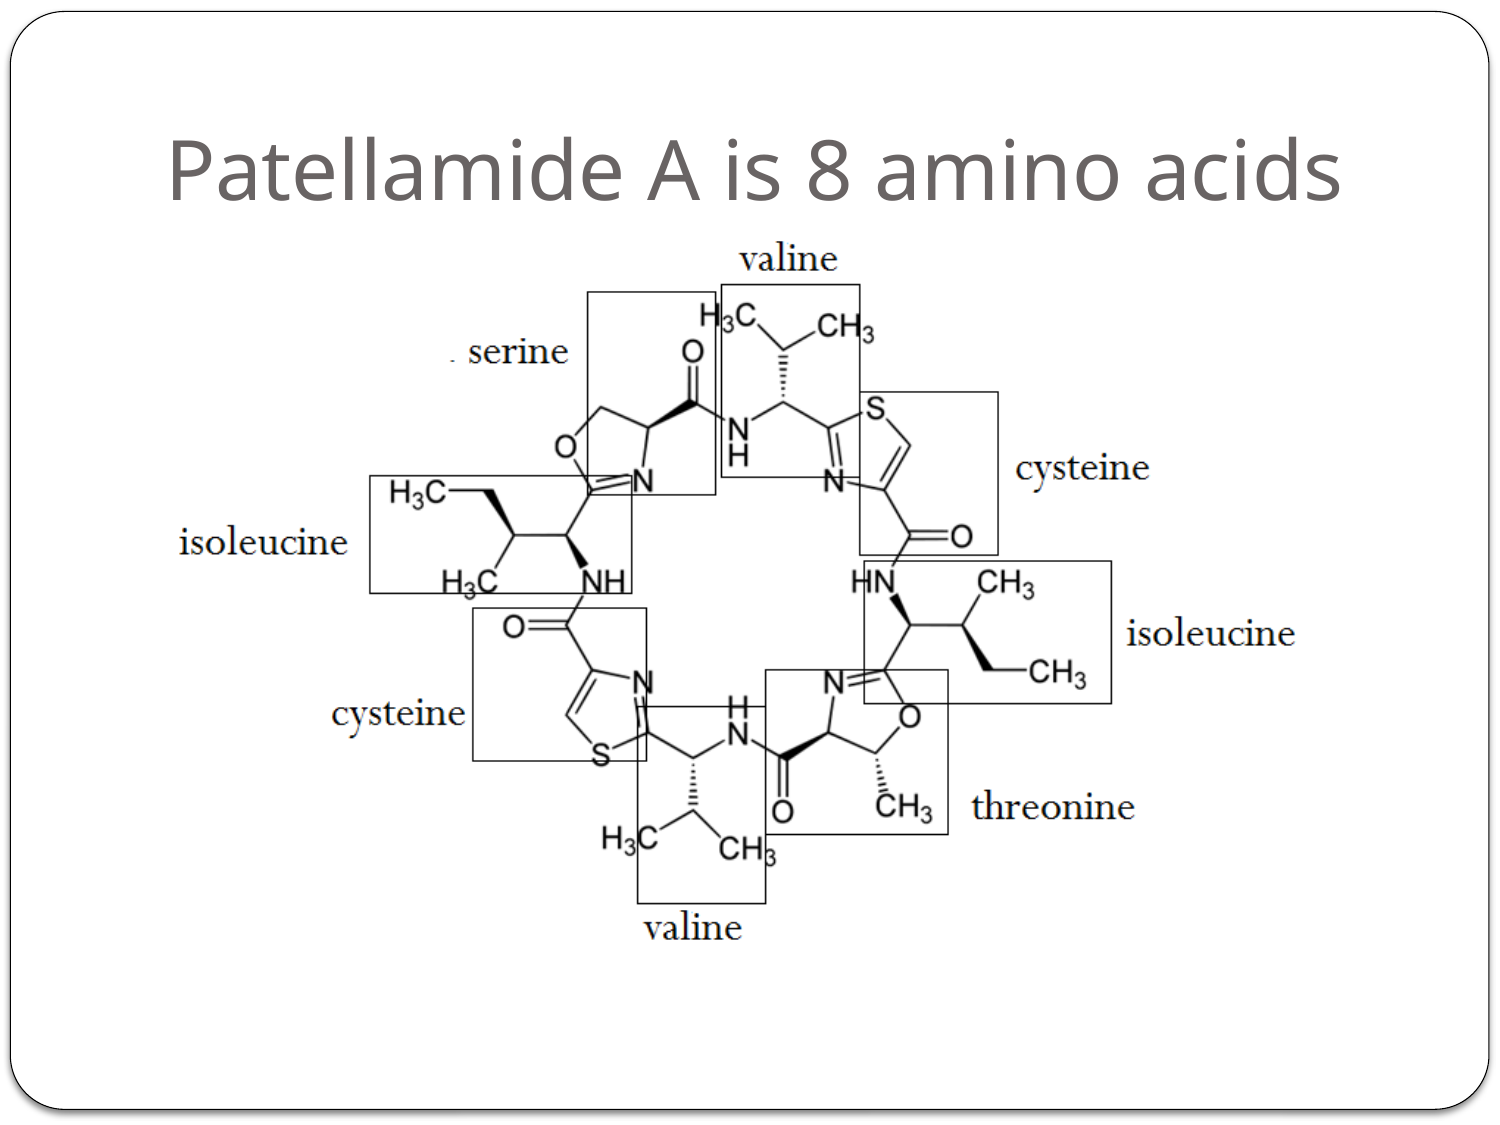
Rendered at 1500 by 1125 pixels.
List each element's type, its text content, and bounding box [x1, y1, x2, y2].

title Patellamide A is 8 amino acids [149, 44, 1426, 233]
picture [159, 214, 1308, 959]
